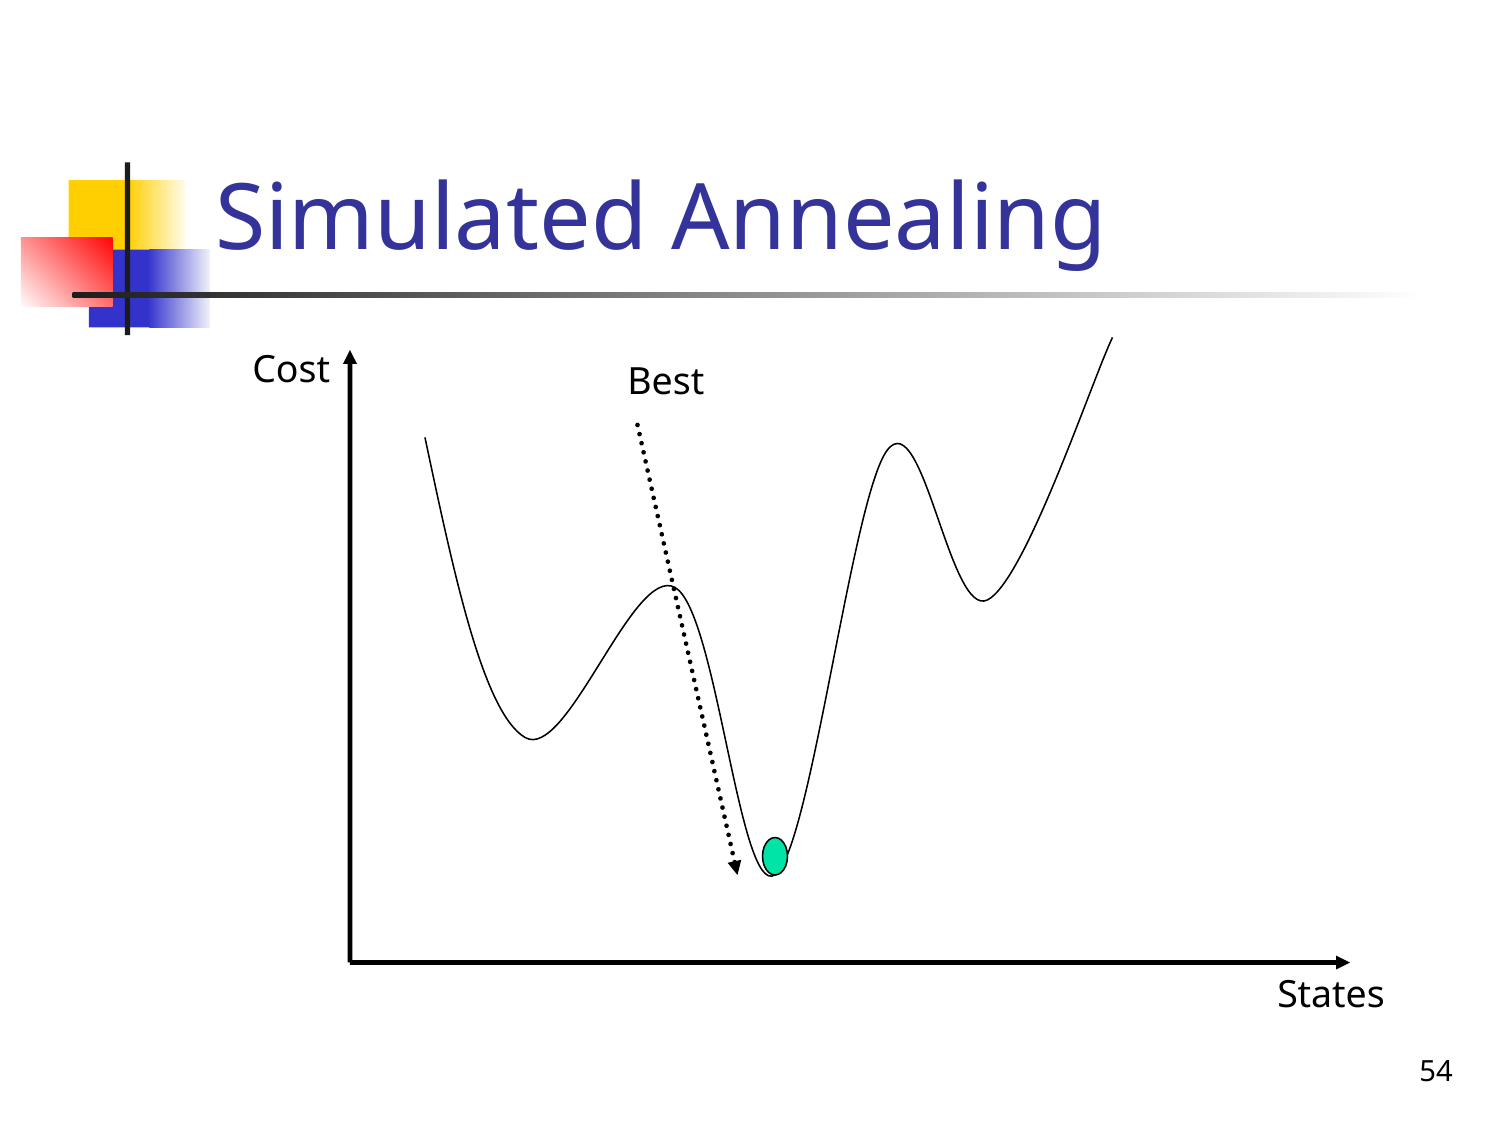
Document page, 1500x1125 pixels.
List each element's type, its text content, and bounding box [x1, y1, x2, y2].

text_box Cost [237, 337, 400, 398]
text_box [728, 861, 741, 875]
text_box Best [612, 349, 738, 410]
text_box [424, 337, 1113, 877]
slide_number 54 [1154, 1023, 1468, 1100]
title Simulated Annealing [199, 140, 1479, 276]
text_box States [1262, 962, 1438, 1023]
text_box [762, 837, 788, 876]
text_box [1337, 956, 1349, 962]
